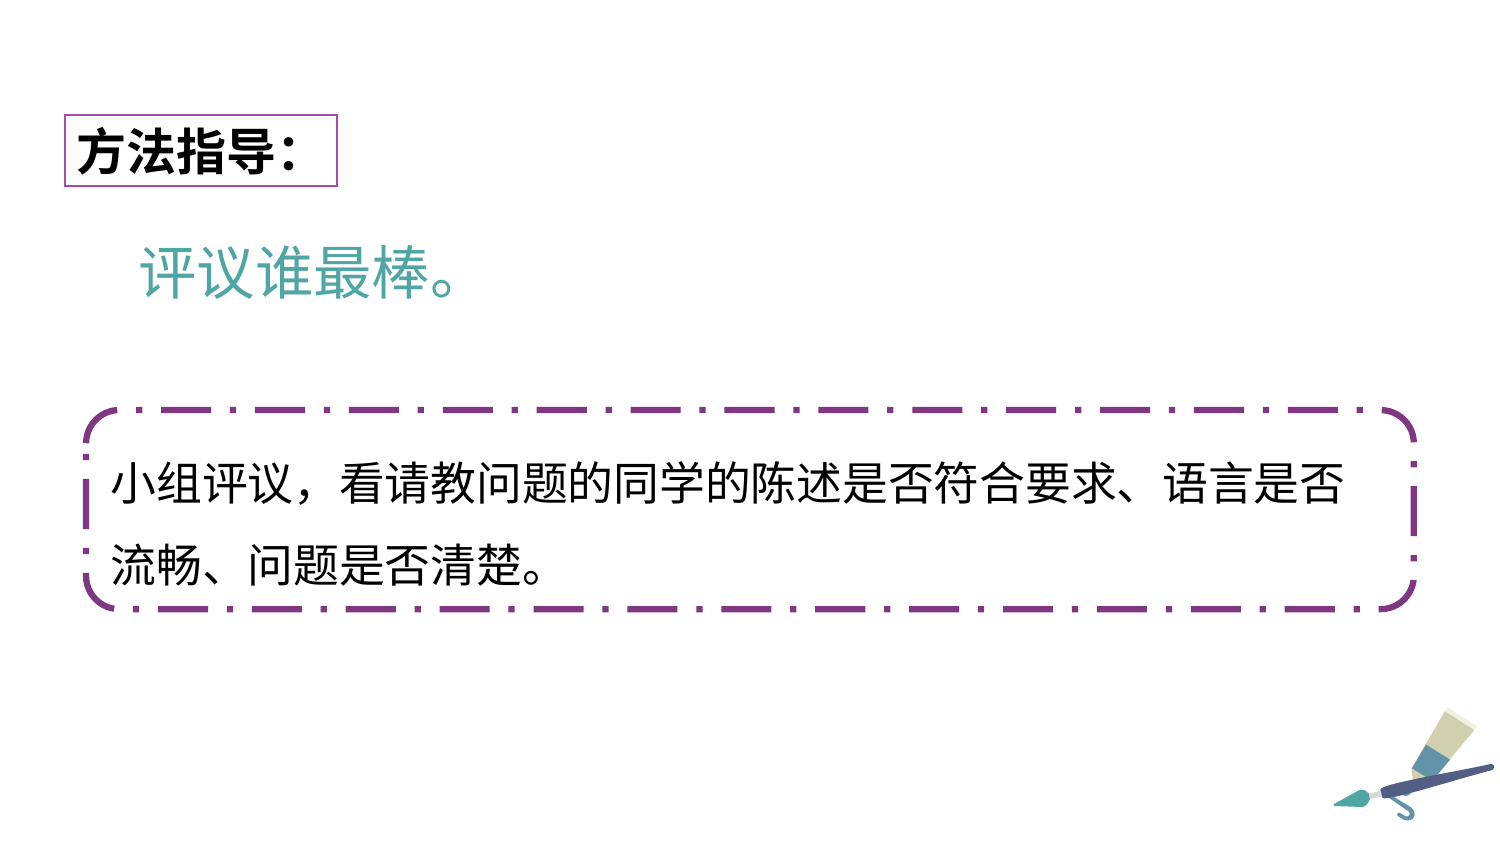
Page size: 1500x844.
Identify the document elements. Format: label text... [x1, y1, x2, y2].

text_box 评议谁最棒。 [123, 193, 1199, 314]
text_box 方法指导： [64, 114, 338, 187]
text_box 小组评议，看请教问题的同学的陈述是否符合要求、语言是否流畅、问题是否清楚。 [86, 410, 1414, 610]
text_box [1358, 708, 1481, 844]
